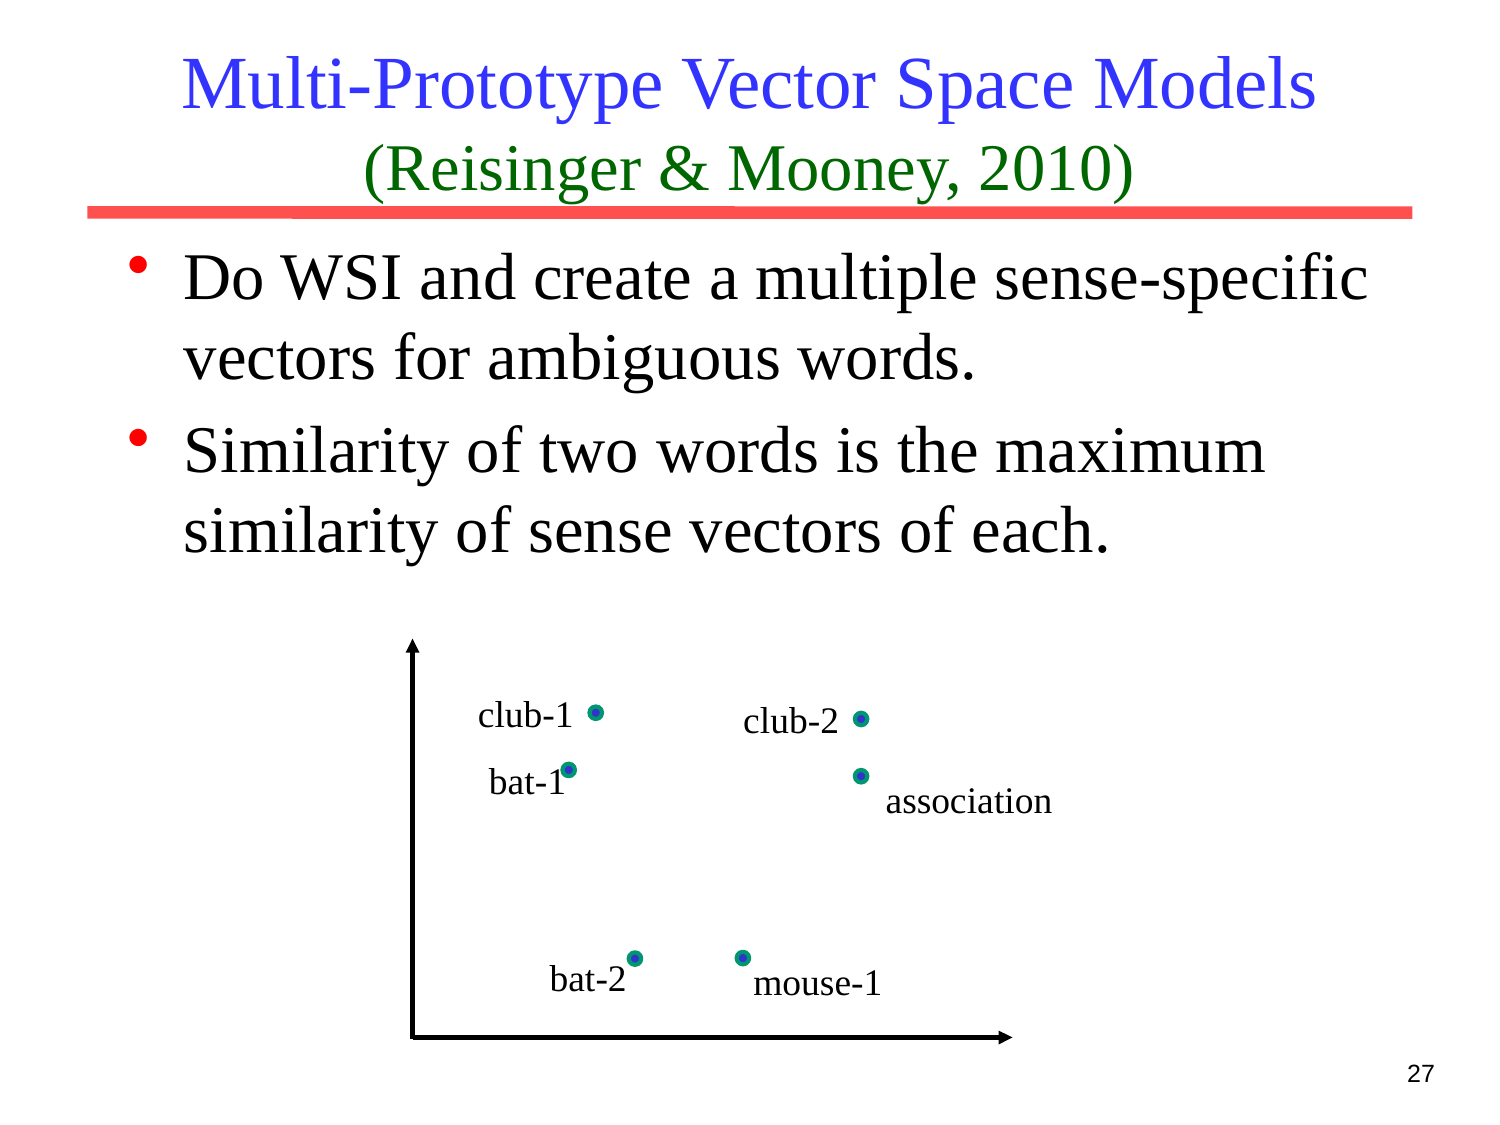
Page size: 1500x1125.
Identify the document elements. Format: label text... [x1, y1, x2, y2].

text_box bat-1 [474, 749, 582, 810]
text_box [852, 767, 870, 785]
text_box club-2 [728, 688, 855, 749]
text_box [734, 951, 738, 965]
slide_number 27 [1137, 1049, 1451, 1125]
text_box [587, 704, 605, 722]
list Do WSI and create a multiple sense-specific vectors for ambiguous words. Similarity of two words is the maximum similarity of sense vectors of each. [112, 224, 1388, 480]
title Multi-Prototype Vector Space Models (Reisinger & Mooney, 2010) [112, 37, 1388, 201]
text_box mouse-1 [738, 950, 898, 1011]
text_box bat-2 [534, 946, 642, 1007]
text_box association [870, 768, 1068, 829]
text_box [852, 710, 870, 728]
text_box club-1 [463, 682, 589, 743]
